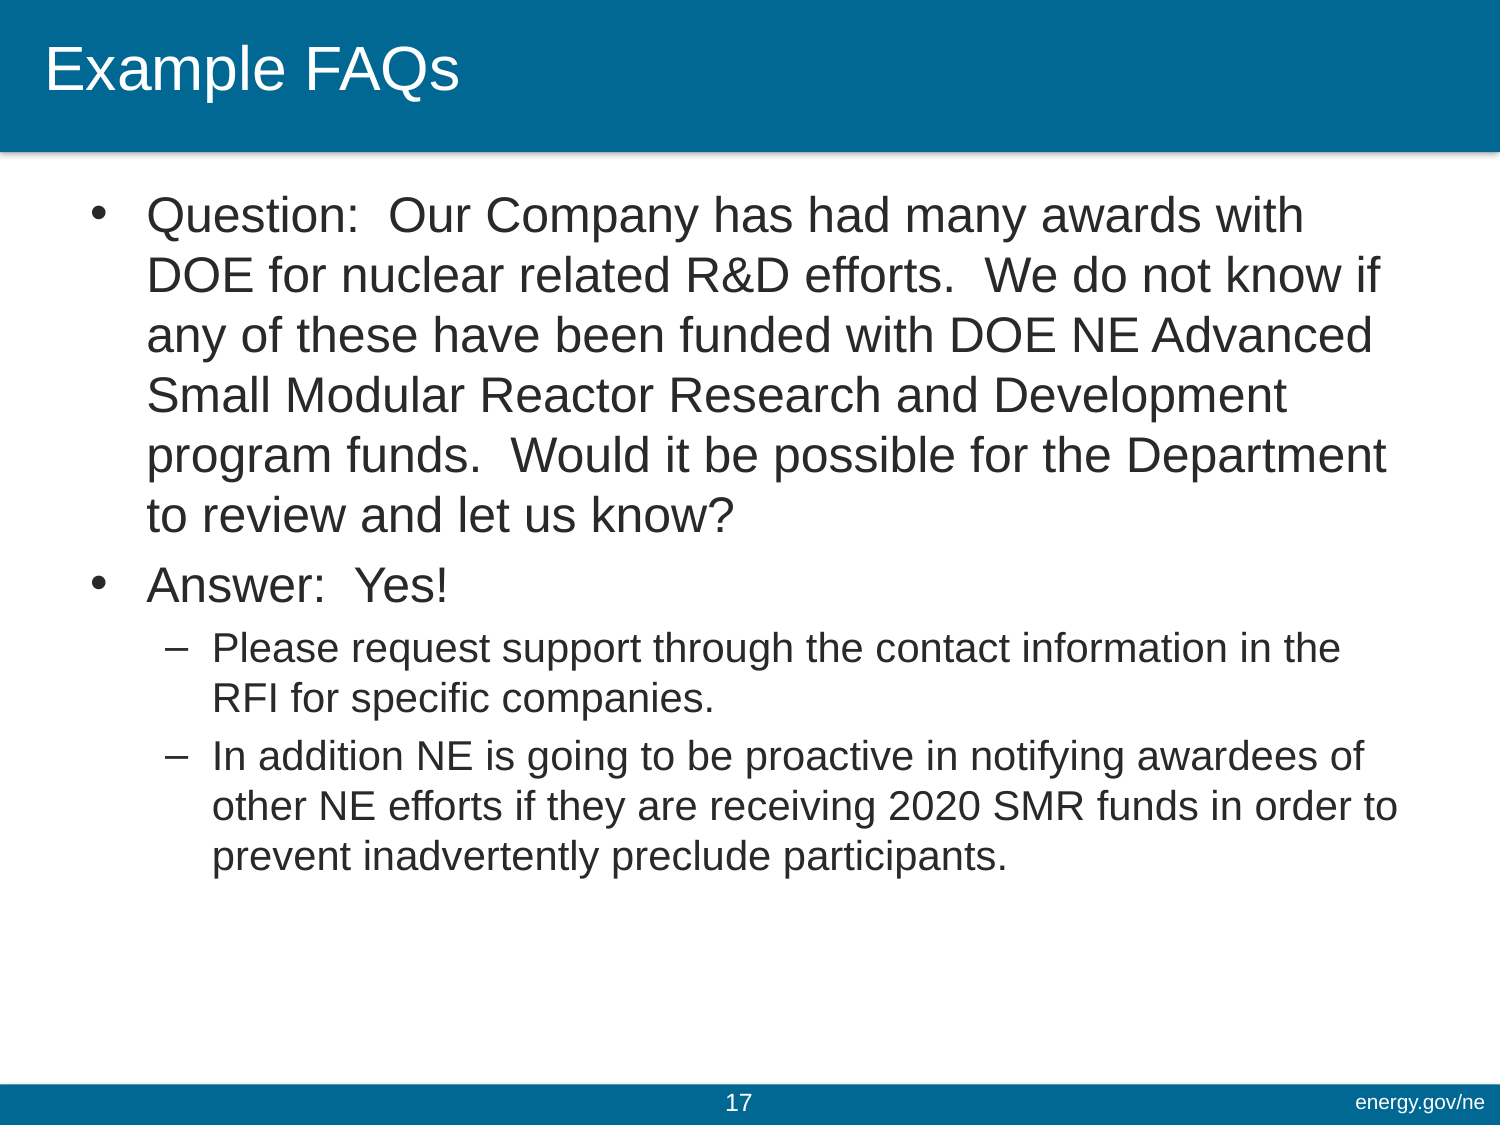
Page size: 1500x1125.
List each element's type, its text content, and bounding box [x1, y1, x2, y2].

title Example FAQs [28, 0, 959, 149]
list Question: Our Company has had many awards with DOE for nuclear related R&D efforts. We do not know if any of these have been funded with DOE NE Advanced Small Modular Reactor Research and Development program funds. Would it be possible for the Department to review and let us know? Answer: Yes! Please request support through the contact information in the RFI for specific companies. In addition NE is going to be proactive in notifying awardees of other NE efforts if they are receiving 2020 SMR funds in order to prevent inadvertently preclude participants. [74, 174, 1426, 1062]
